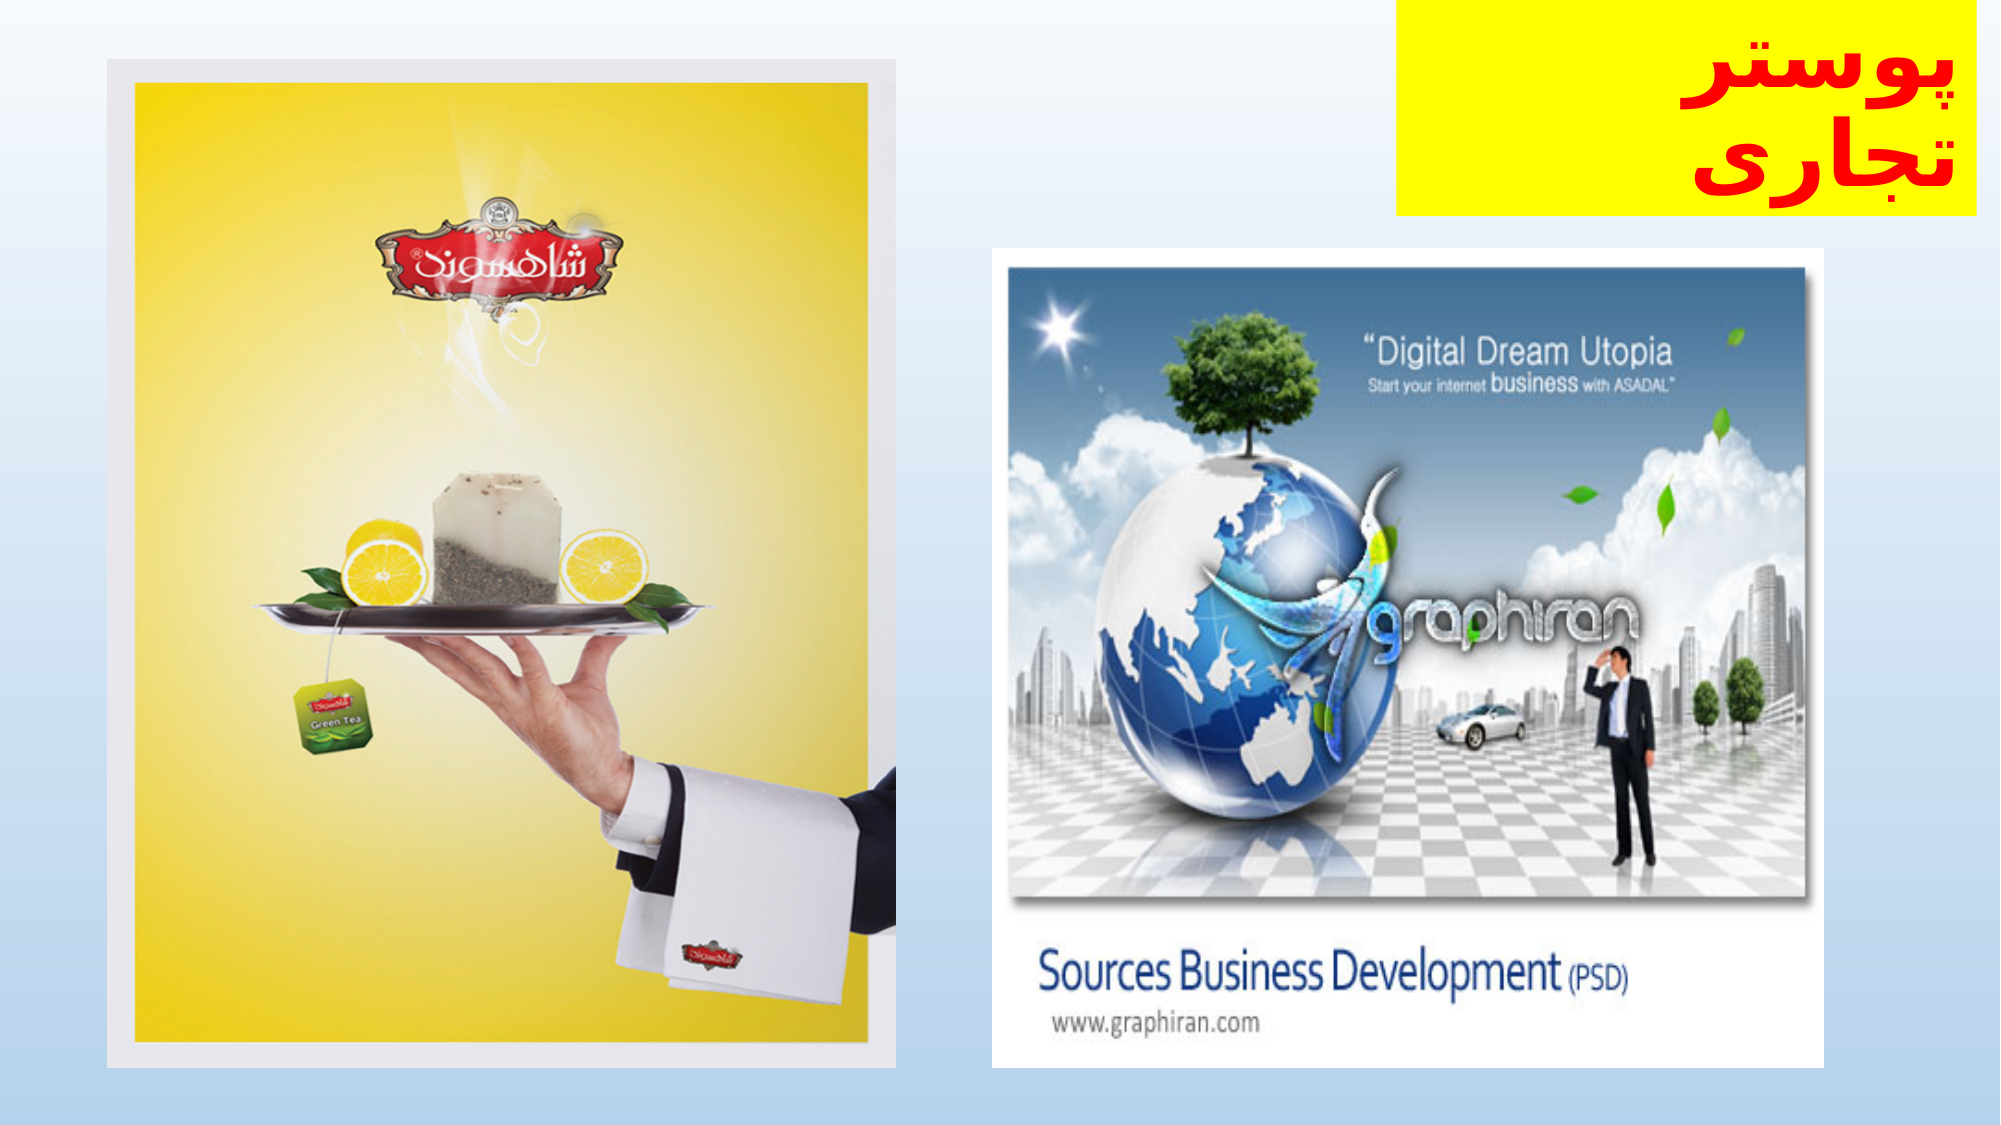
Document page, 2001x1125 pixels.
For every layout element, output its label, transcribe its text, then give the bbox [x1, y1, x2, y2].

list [107, 59, 896, 1068]
picture [992, 248, 1824, 1068]
title پوستر تجاری [1396, 0, 1977, 217]
